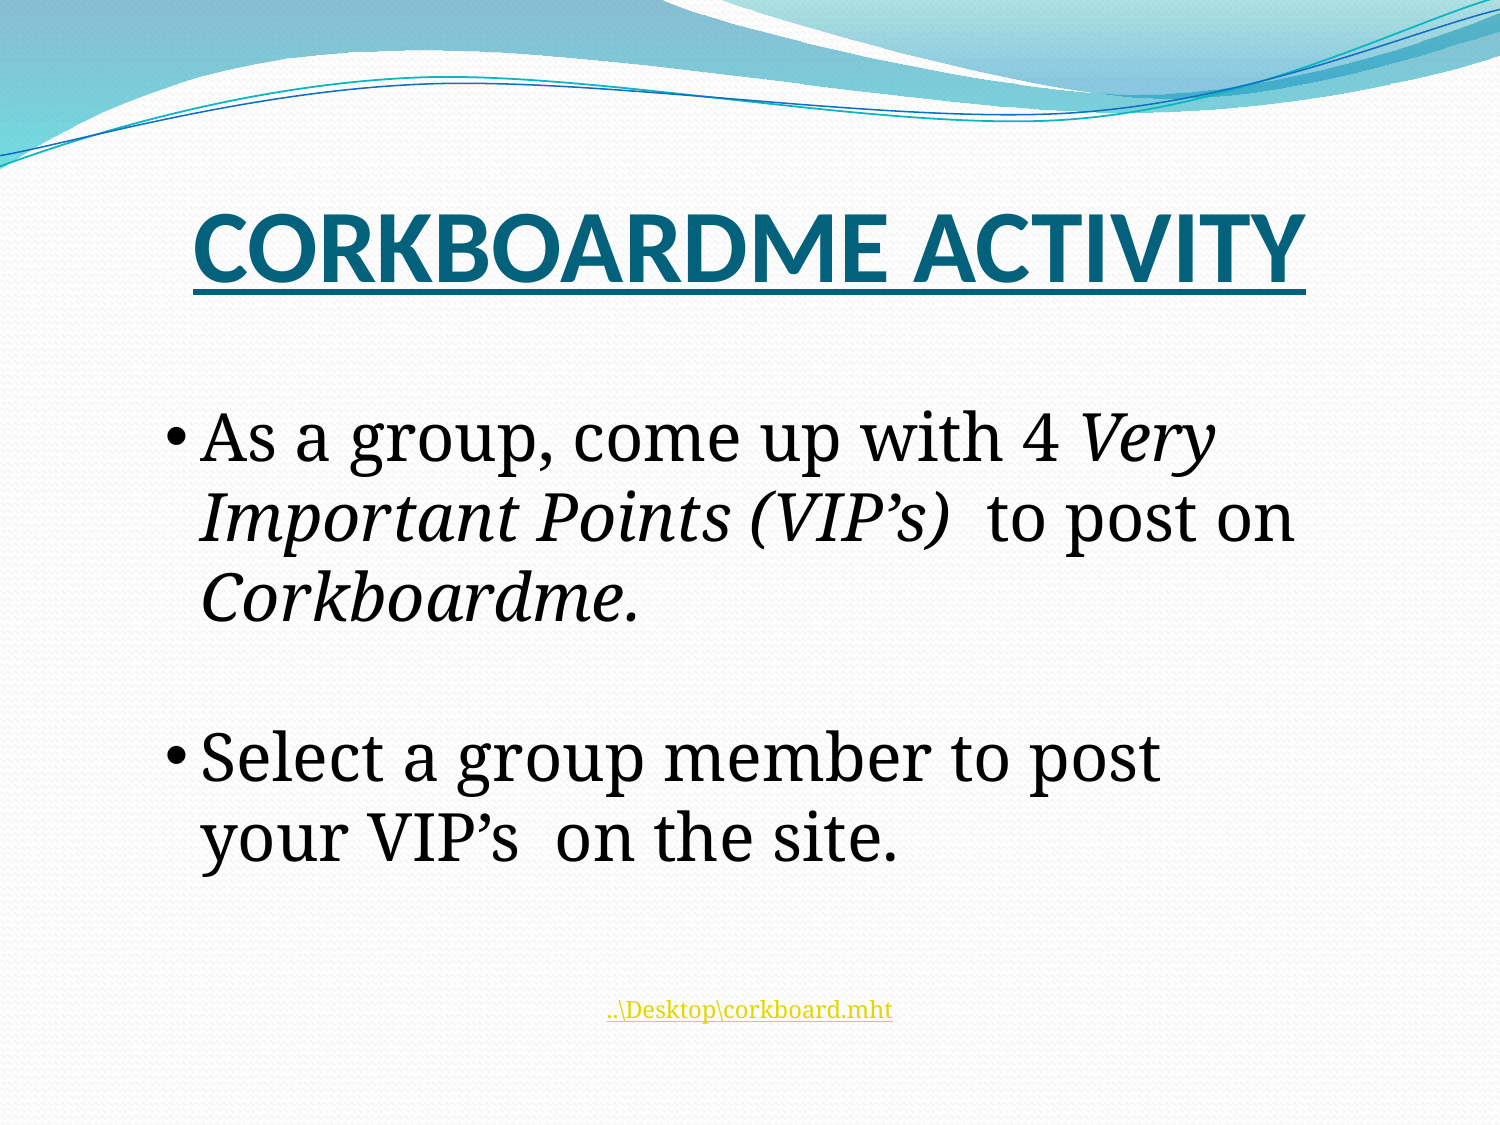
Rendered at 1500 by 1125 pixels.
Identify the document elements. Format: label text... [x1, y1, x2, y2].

list ..\Desktop\corkboard.mht [74, 887, 1426, 1038]
text_box As a group, come up with 4 Very Important Points (VIP’s) to post on Corkboardme. Select a group member to post your VIP’s on the site. [150, 387, 1325, 882]
title CORKBOARDME ACTIVITY [74, 115, 1426, 304]
